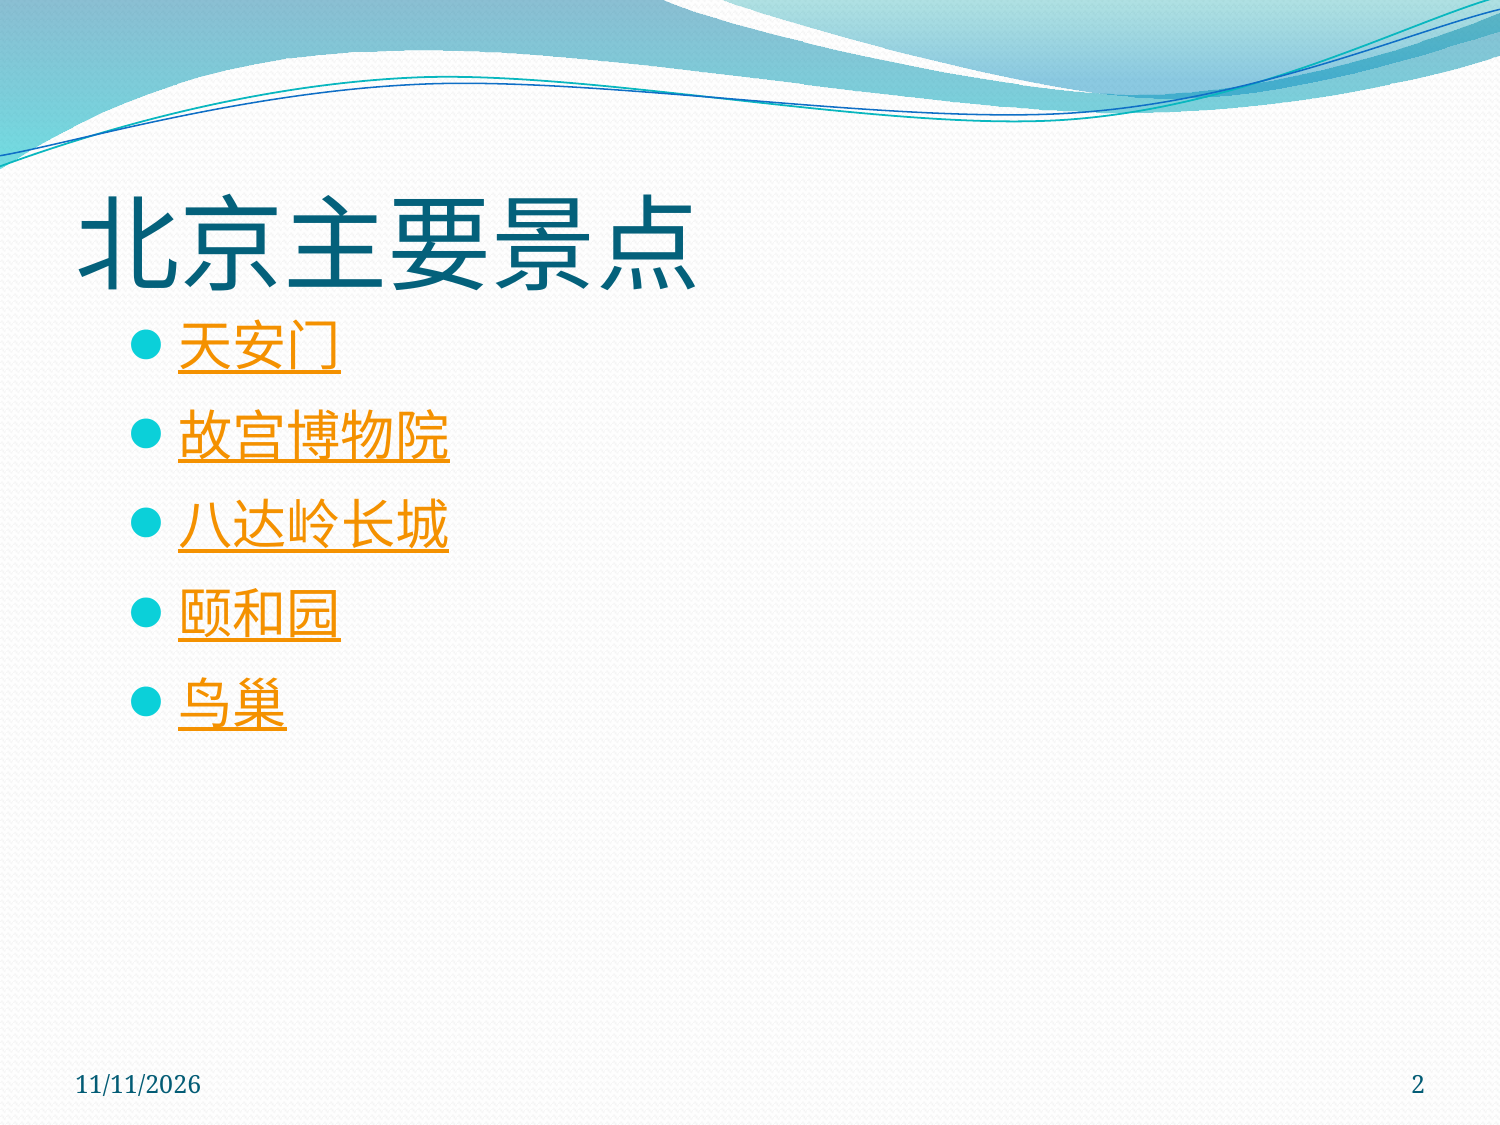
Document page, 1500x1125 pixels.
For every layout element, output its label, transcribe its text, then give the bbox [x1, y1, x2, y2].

slide_number 2 [1299, 1042, 1425, 1103]
list 天安门 故宫博物院 八达岭长城 颐和园 鸟巢 [112, 304, 1463, 1047]
title 北京主要景点 [75, 115, 1425, 303]
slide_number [75, 1042, 425, 1103]
